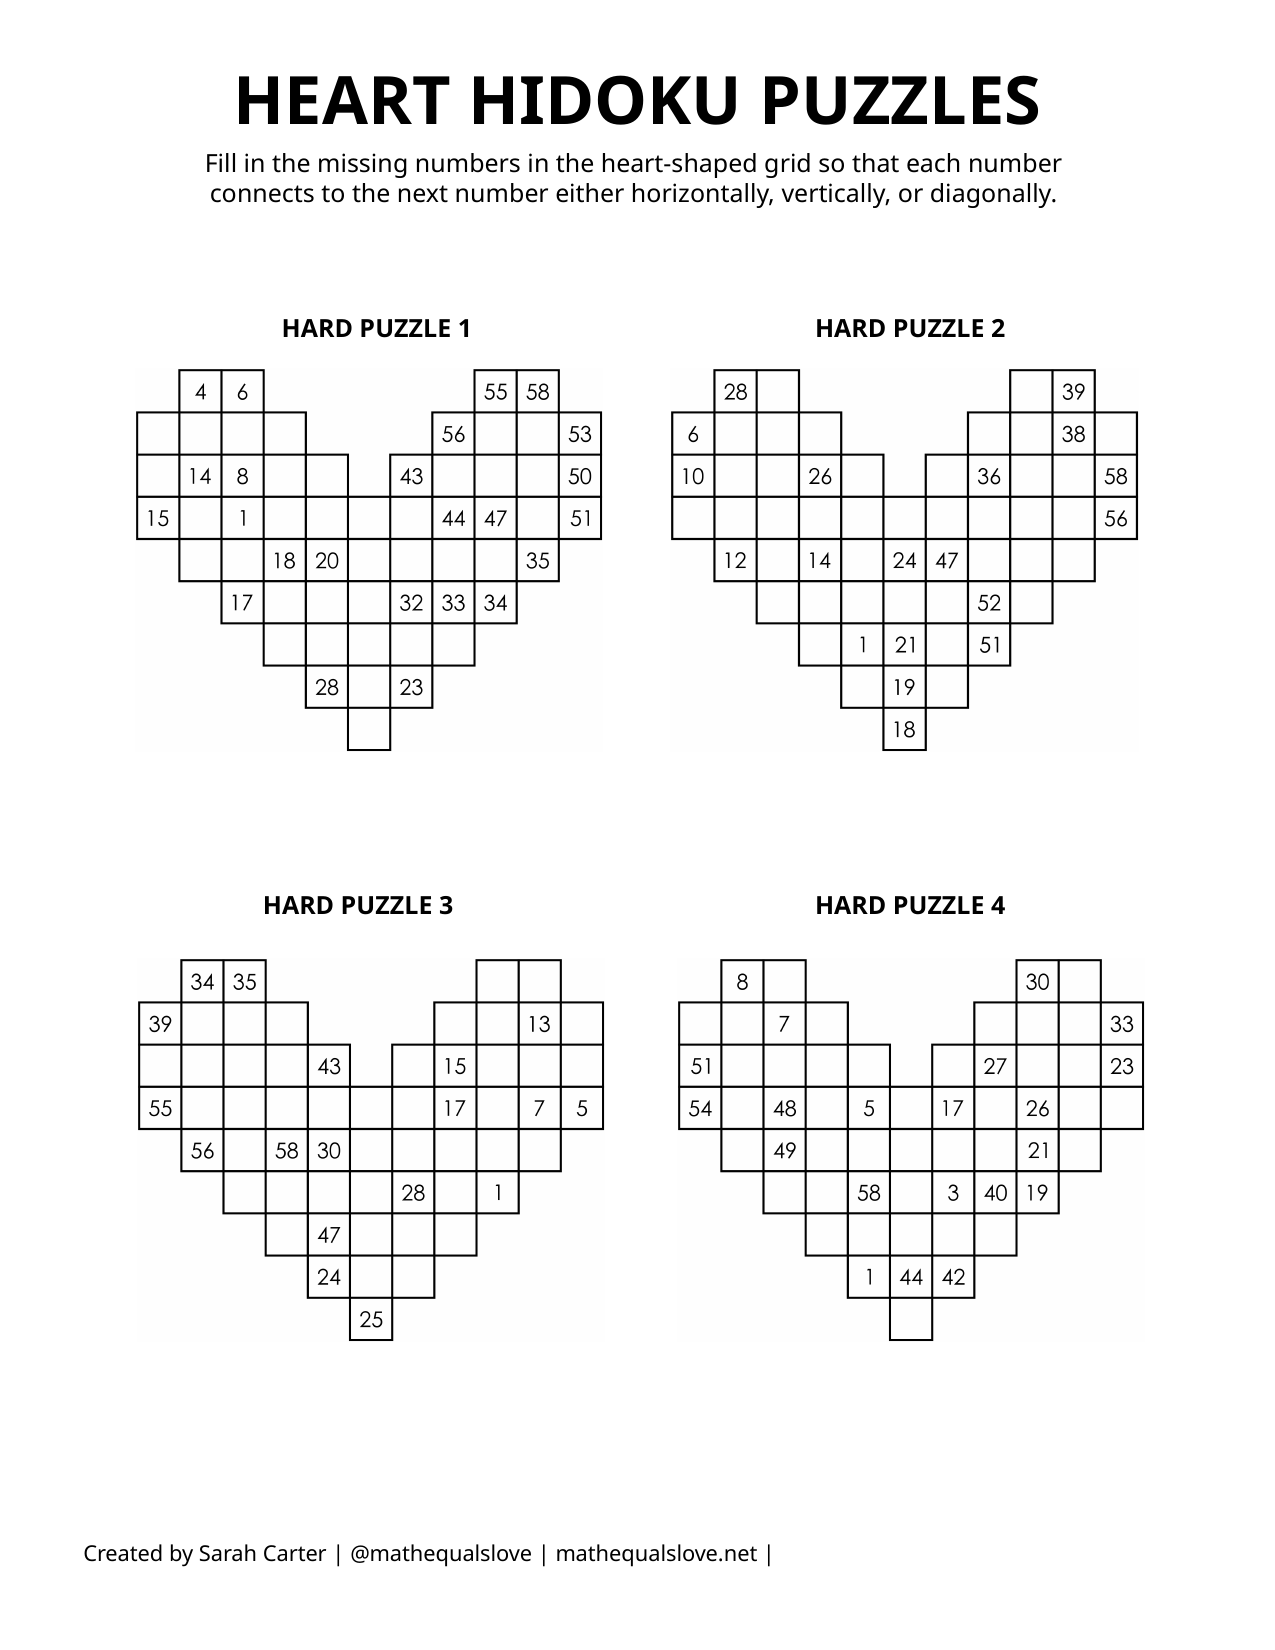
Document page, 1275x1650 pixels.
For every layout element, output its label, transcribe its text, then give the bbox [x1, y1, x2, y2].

picture [134, 368, 604, 753]
text_box HARD PUZZLE 2 [670, 312, 1150, 364]
text_box HARD PUZZLE 3 [118, 889, 598, 941]
picture [136, 957, 606, 1343]
text_box Created by Sarah Carter | @mathequalslove | mathequalslove.net | [68, 1532, 986, 1574]
picture [676, 957, 1146, 1343]
picture [670, 368, 1139, 753]
text_box HARD PUZZLE 4 [670, 889, 1150, 941]
text_box HEART HIDOKU PUZZLES [66, 50, 1211, 140]
text_box Fill in the missing numbers in the heart-shaped grid so that each number connects to the next number either horizontally, vertically, or diagonally. [0, 140, 1275, 216]
text_box HARD PUZZLE 1 [137, 312, 617, 364]
